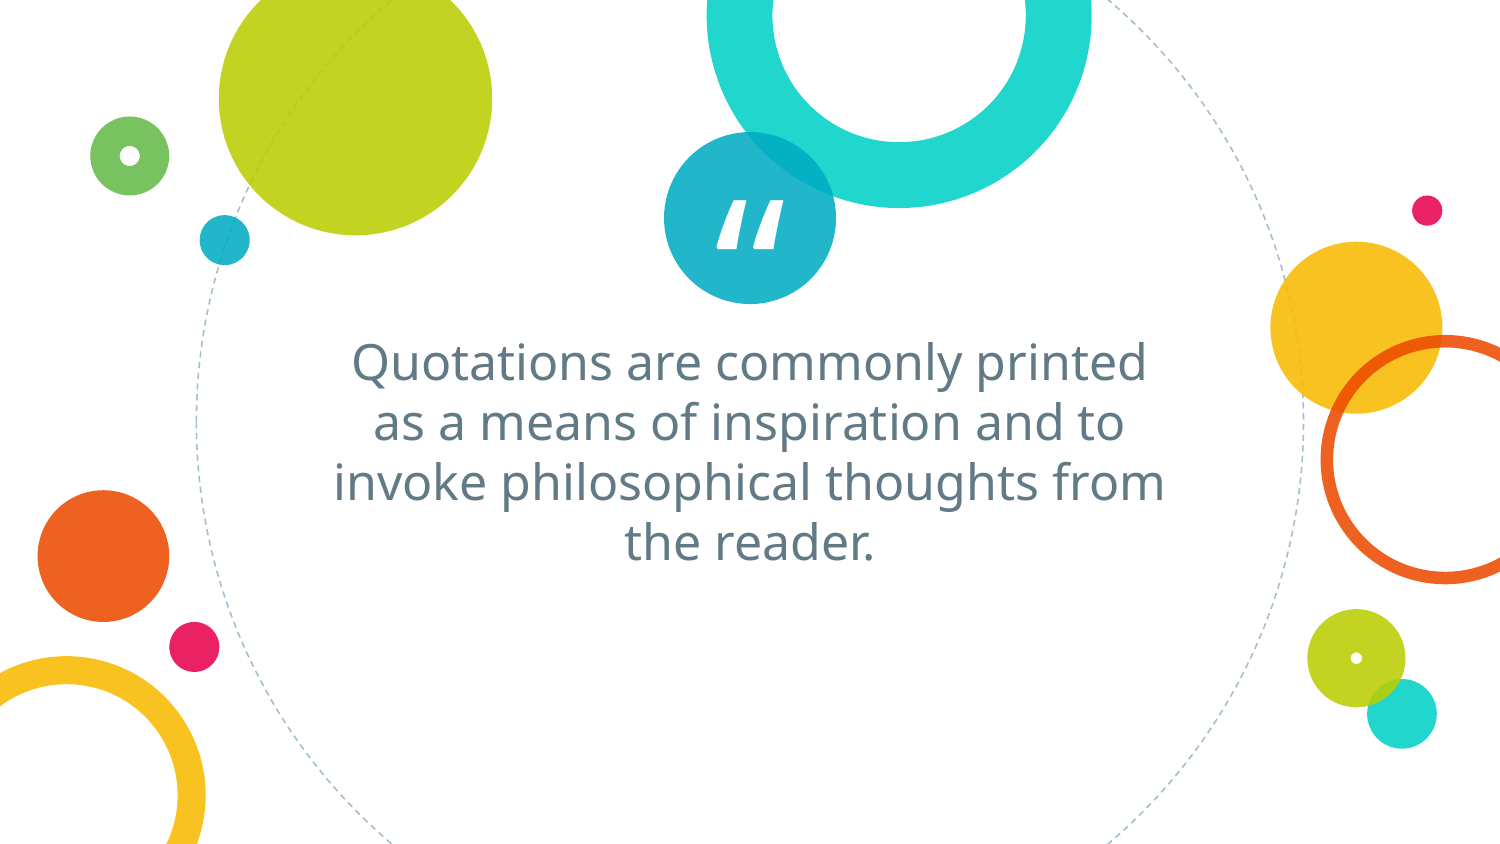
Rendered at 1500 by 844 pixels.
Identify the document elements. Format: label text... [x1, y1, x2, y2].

list Quotations are commonly printed as a means of inspiration and to invoke philosophical thoughts from the reader. [308, 315, 1192, 657]
